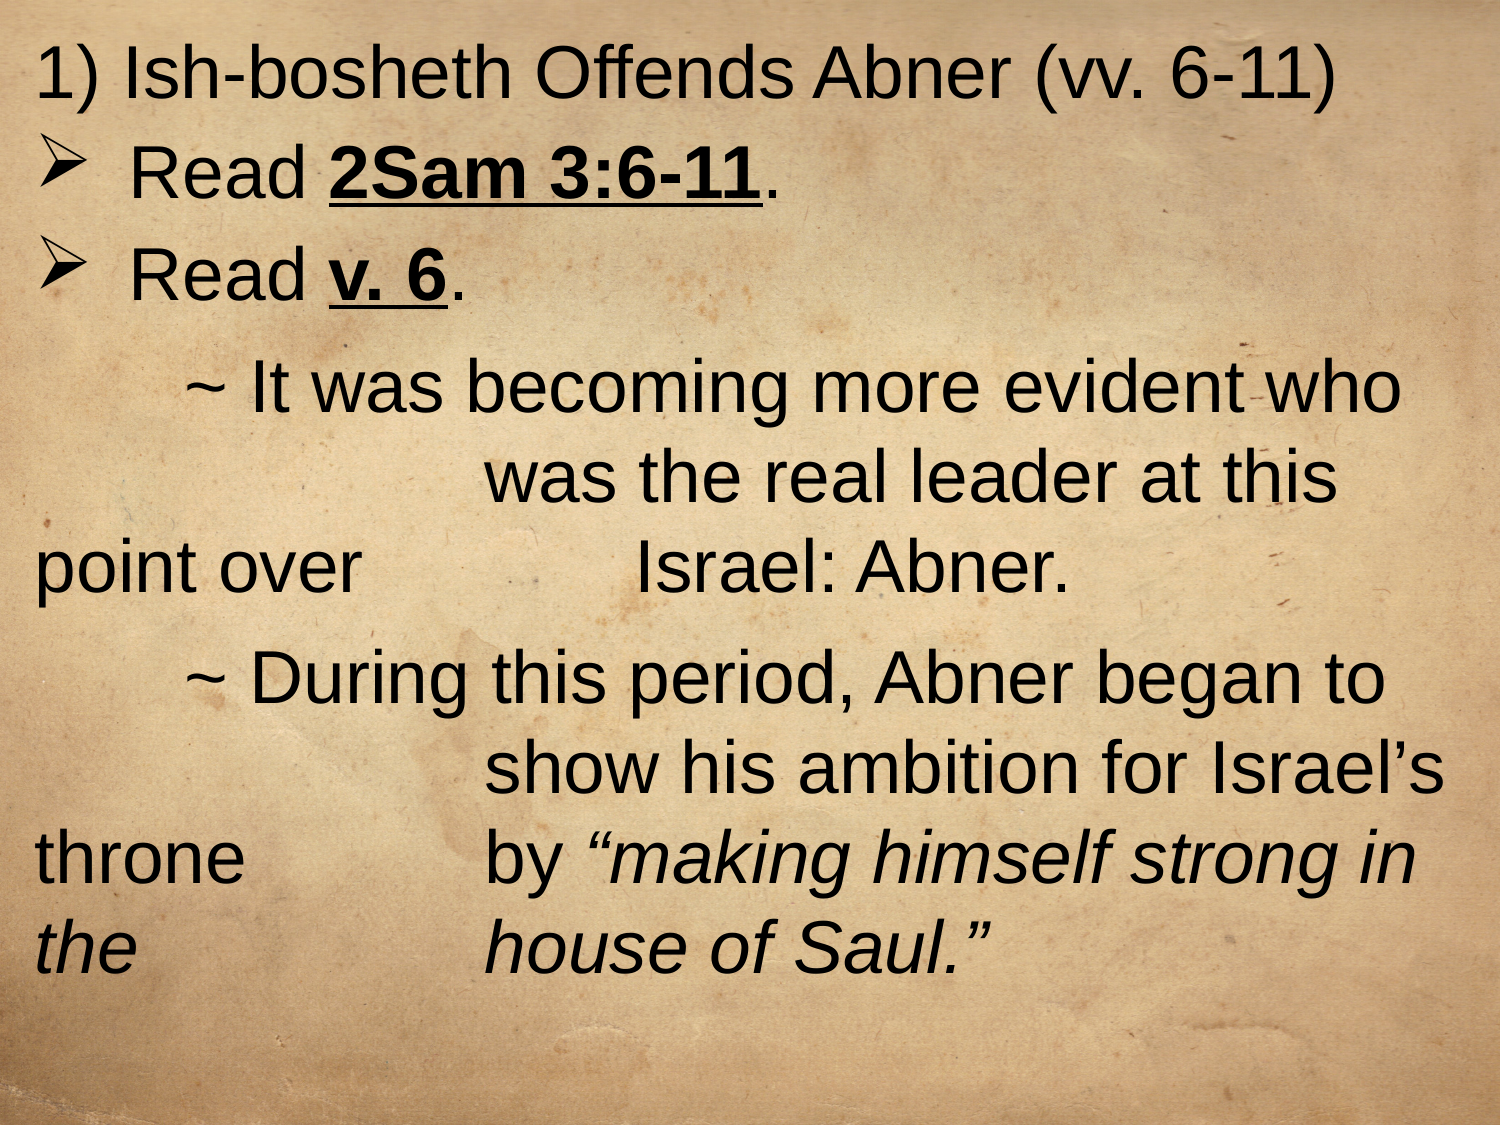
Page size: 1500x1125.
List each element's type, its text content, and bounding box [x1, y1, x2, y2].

picture [0, 0, 1500, 1125]
subtitle 1) Ish-bosheth Offends Abner (vv. 6-11) Read 2Sam 3:6-11. Read v. 6. ~ It was becoming more evident who was the real leader at this point over Israel: Abner. ~ During this period, Abner began to show his ambition for Israel’s throne by “making himself strong in the house of Saul.” [19, 15, 1485, 1108]
